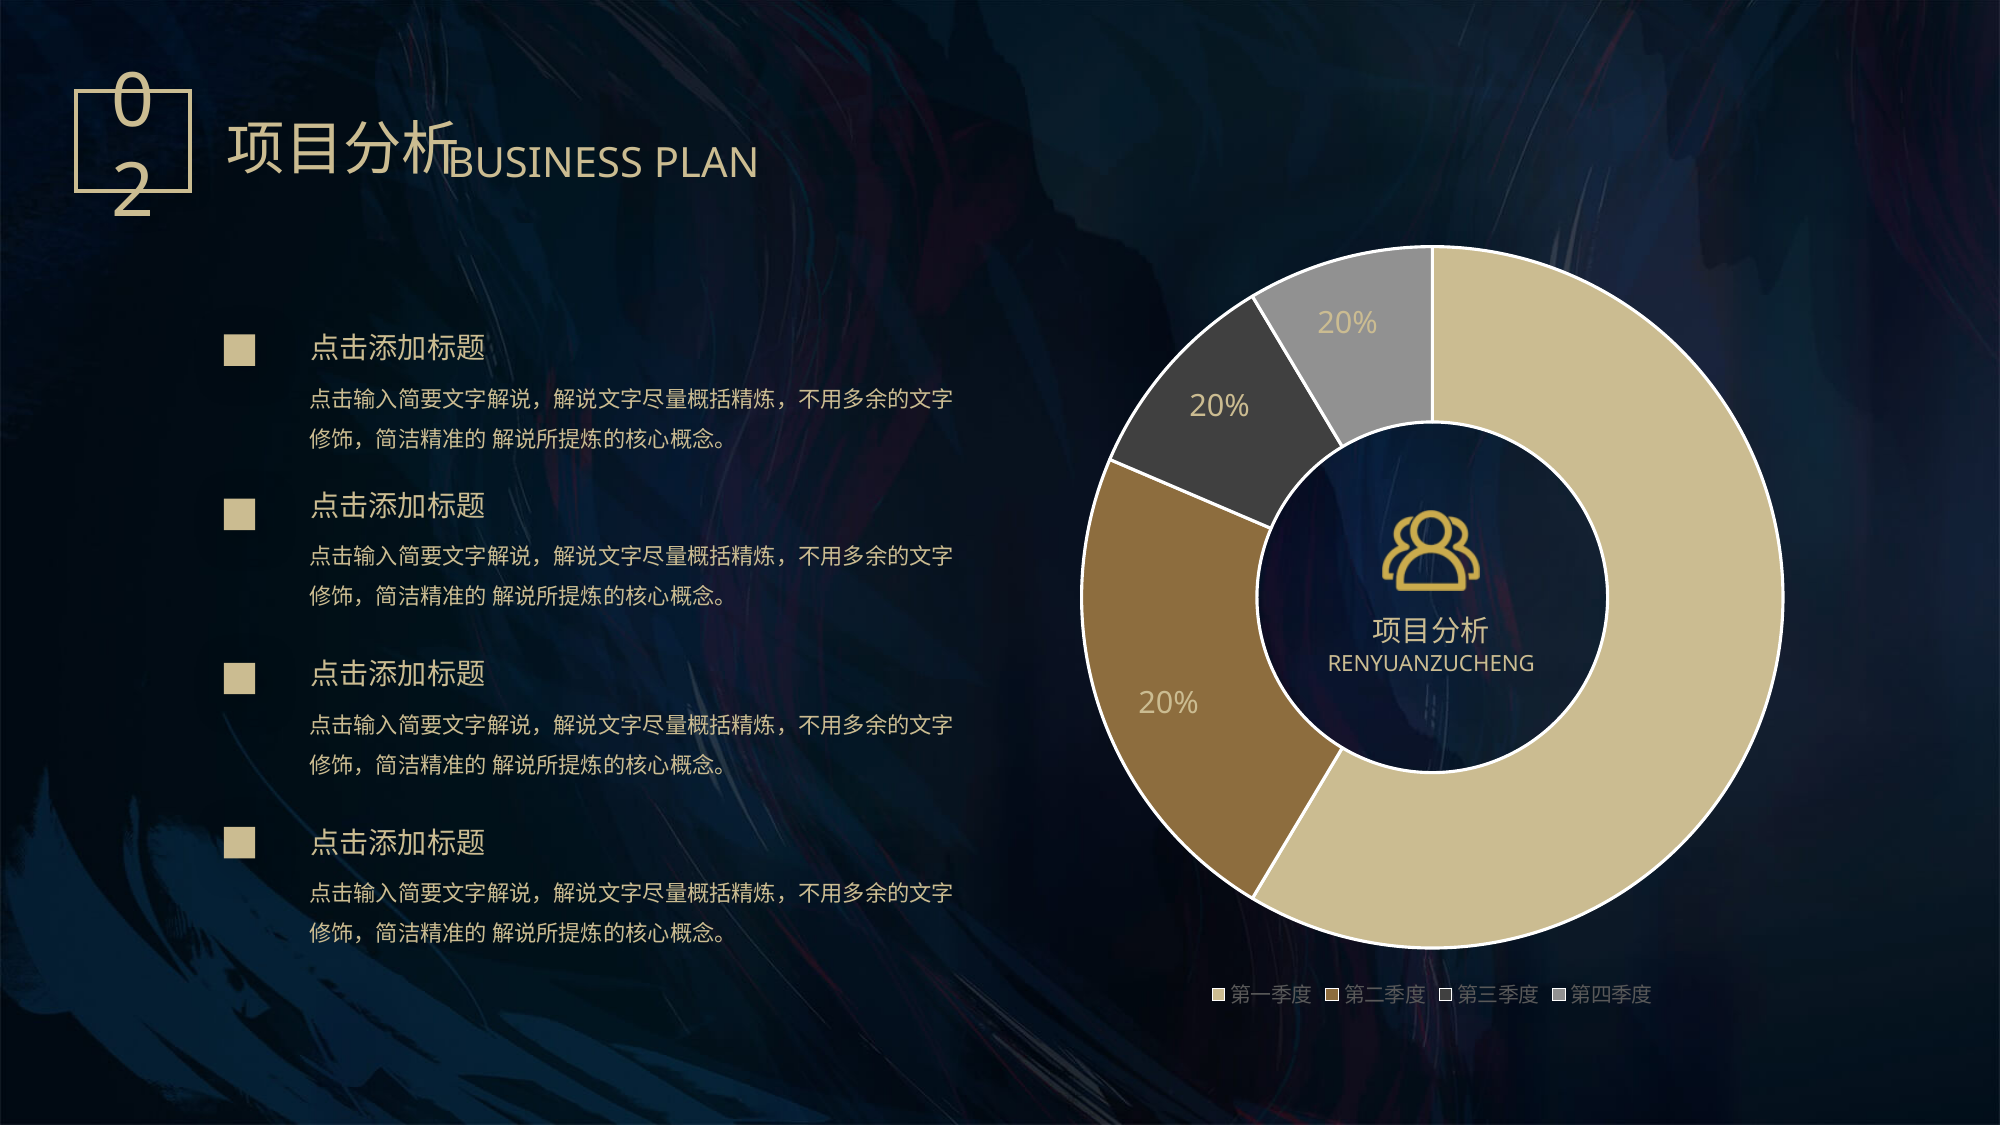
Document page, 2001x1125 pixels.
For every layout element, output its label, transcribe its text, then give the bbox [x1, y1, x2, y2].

text_box [223, 662, 256, 695]
picture [0, 0, 2000, 1125]
text_box [223, 498, 256, 531]
text_box 点击添加标题 [295, 322, 501, 364]
text_box 点击输入简要文字解说，解说文字尽量概括精炼，不用多余的文字修饰，简洁精准的 解说所提炼的核心概念。 [294, 364, 985, 459]
text_box 点击输入简要文字解说，解说文字尽量概括精炼，不用多余的文字修饰，简洁精准的 解说所提炼的核心概念。 [294, 690, 985, 785]
text_box 点击添加标题 [295, 479, 501, 521]
text_box 点击添加标题 [295, 648, 501, 690]
text_box 点击添加标题 [295, 816, 501, 858]
text_box 点击输入简要文字解说，解说文字尽量概括精炼，不用多余的文字修饰，简洁精准的 解说所提炼的核心概念。 [294, 521, 985, 617]
text_box 点击输入简要文字解说，解说文字尽量概括精炼，不用多余的文字修饰，简洁精准的 解说所提炼的核心概念。 [294, 858, 985, 954]
chart [1062, 230, 1802, 1015]
text_box [223, 826, 256, 859]
text_box [223, 333, 256, 367]
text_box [75, 90, 748, 195]
